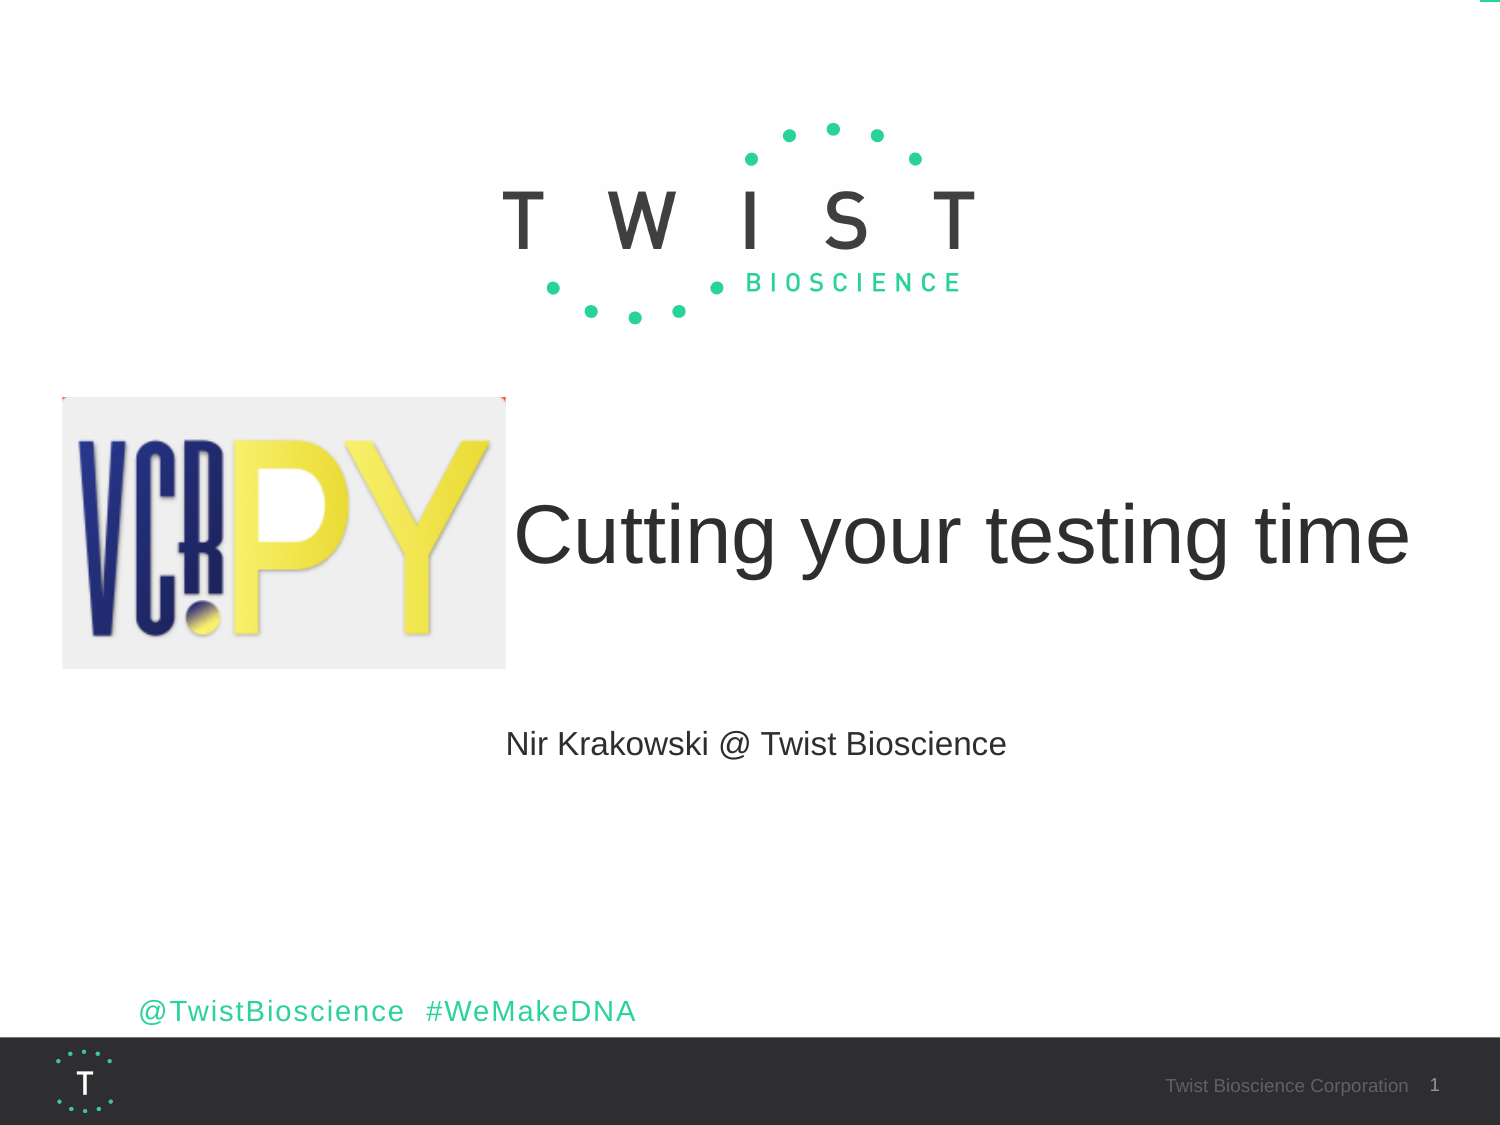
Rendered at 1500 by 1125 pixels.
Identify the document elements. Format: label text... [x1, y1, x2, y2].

subtitle Nir Krakowski @ Twist Bioscience [505, 722, 1040, 763]
picture [42, 1040, 127, 1122]
picture [0, 0, 1480, 722]
